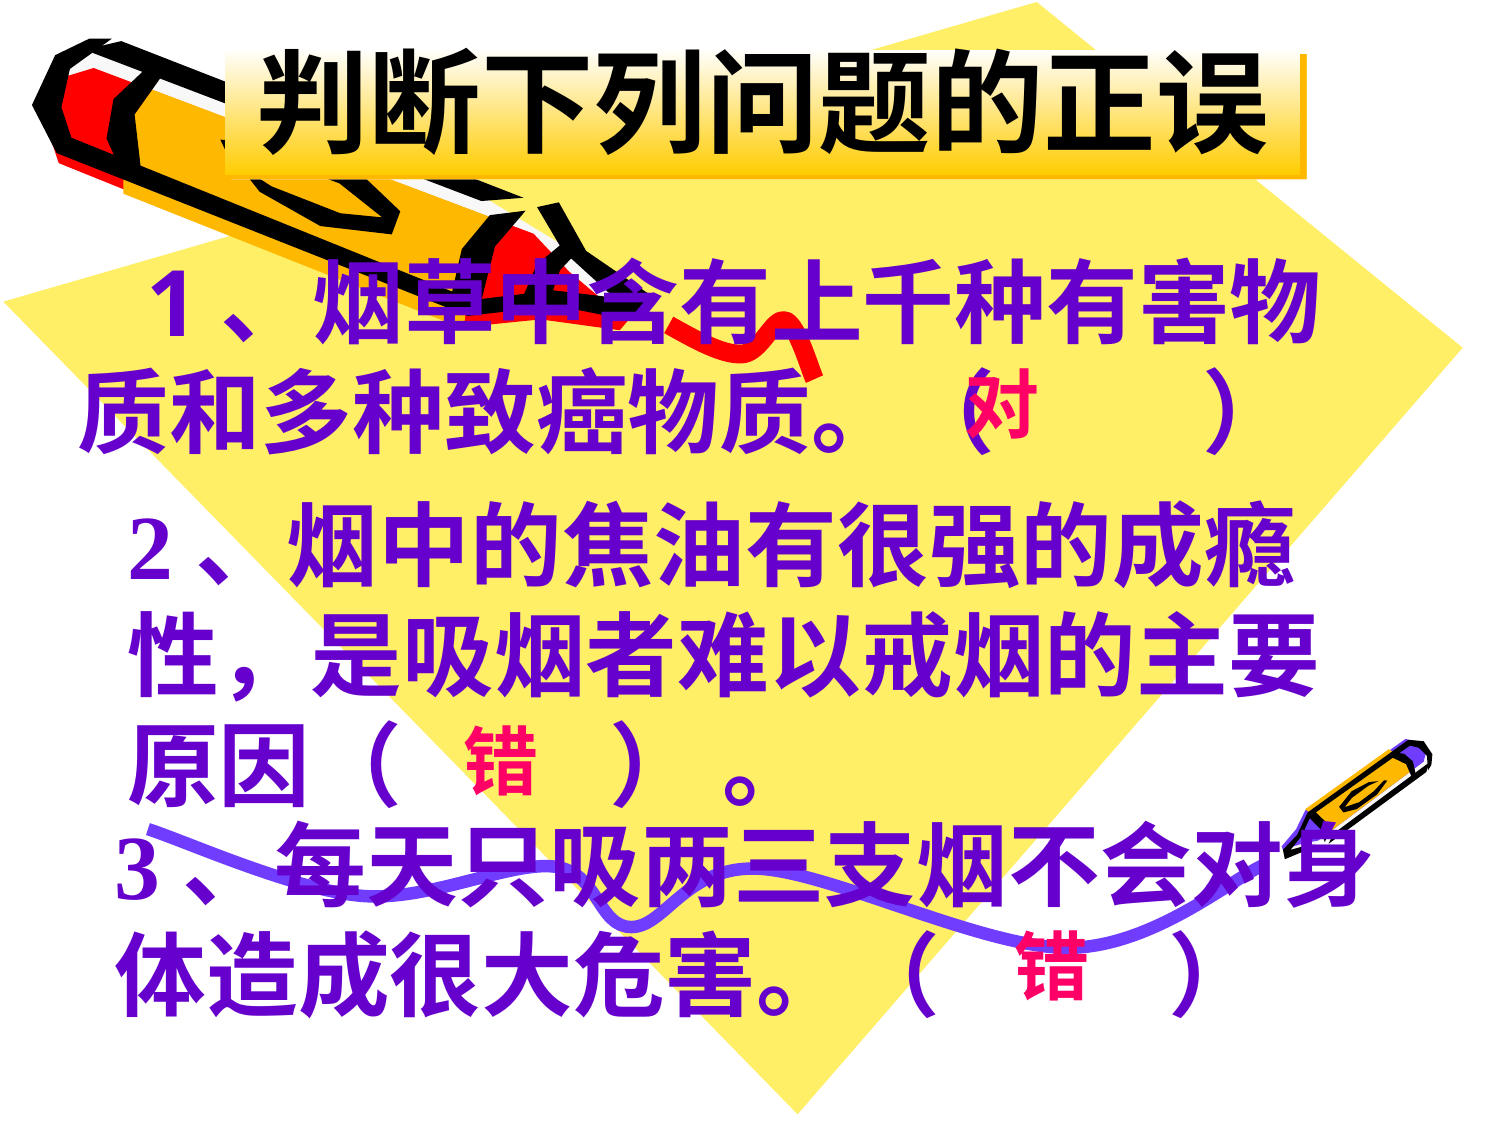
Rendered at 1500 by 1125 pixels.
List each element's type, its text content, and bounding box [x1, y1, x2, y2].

text_box 错 [999, 912, 1113, 1018]
subtitle 1、烟草中含有上千种有害物质和多种致癌物质。（ ） [62, 237, 1426, 476]
text_box 对 [950, 349, 1075, 455]
title 判断下列问题的正误 [224, 49, 1301, 176]
text_box 2、烟中的焦油有很强的成瘾性，是吸烟者难以戒烟的主要原因（ ） 。 [112, 480, 1388, 800]
text_box 错 [448, 707, 561, 812]
text_box 3、每天只吸两三支烟不会对身体造成很大危害。（ ） [99, 800, 1425, 1035]
